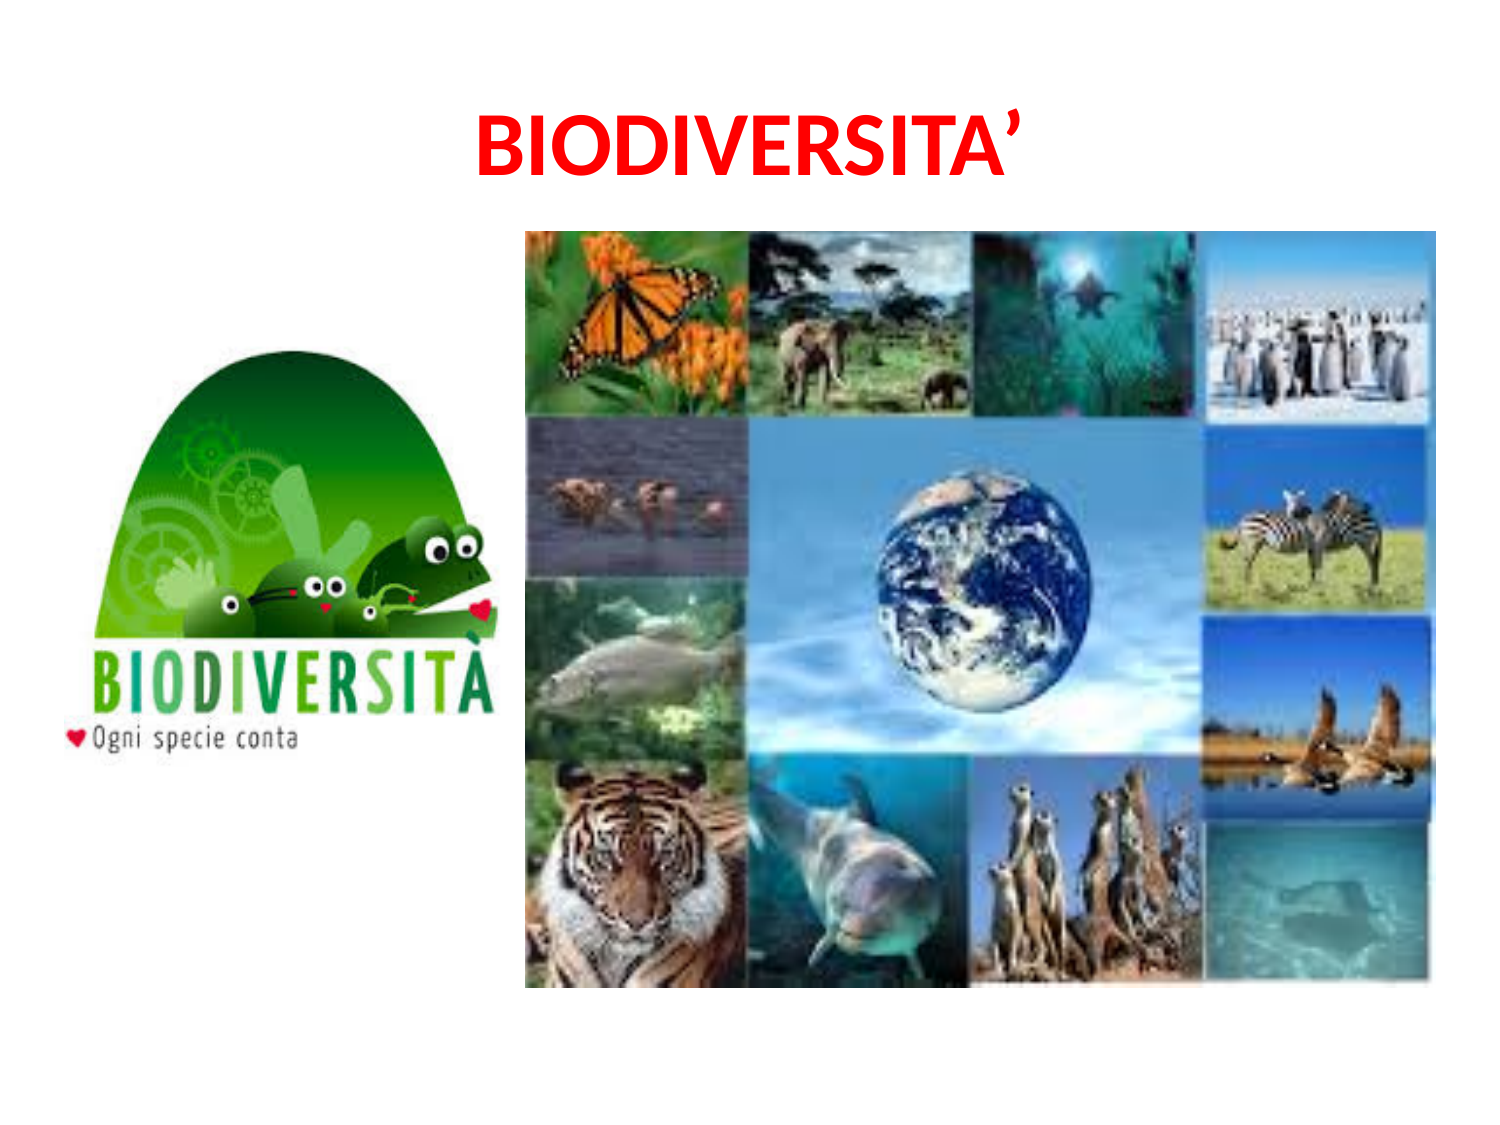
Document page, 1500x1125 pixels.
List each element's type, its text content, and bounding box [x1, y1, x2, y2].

title BIODIVERSITA’ [75, 45, 1425, 233]
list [64, 314, 503, 785]
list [525, 231, 1436, 988]
